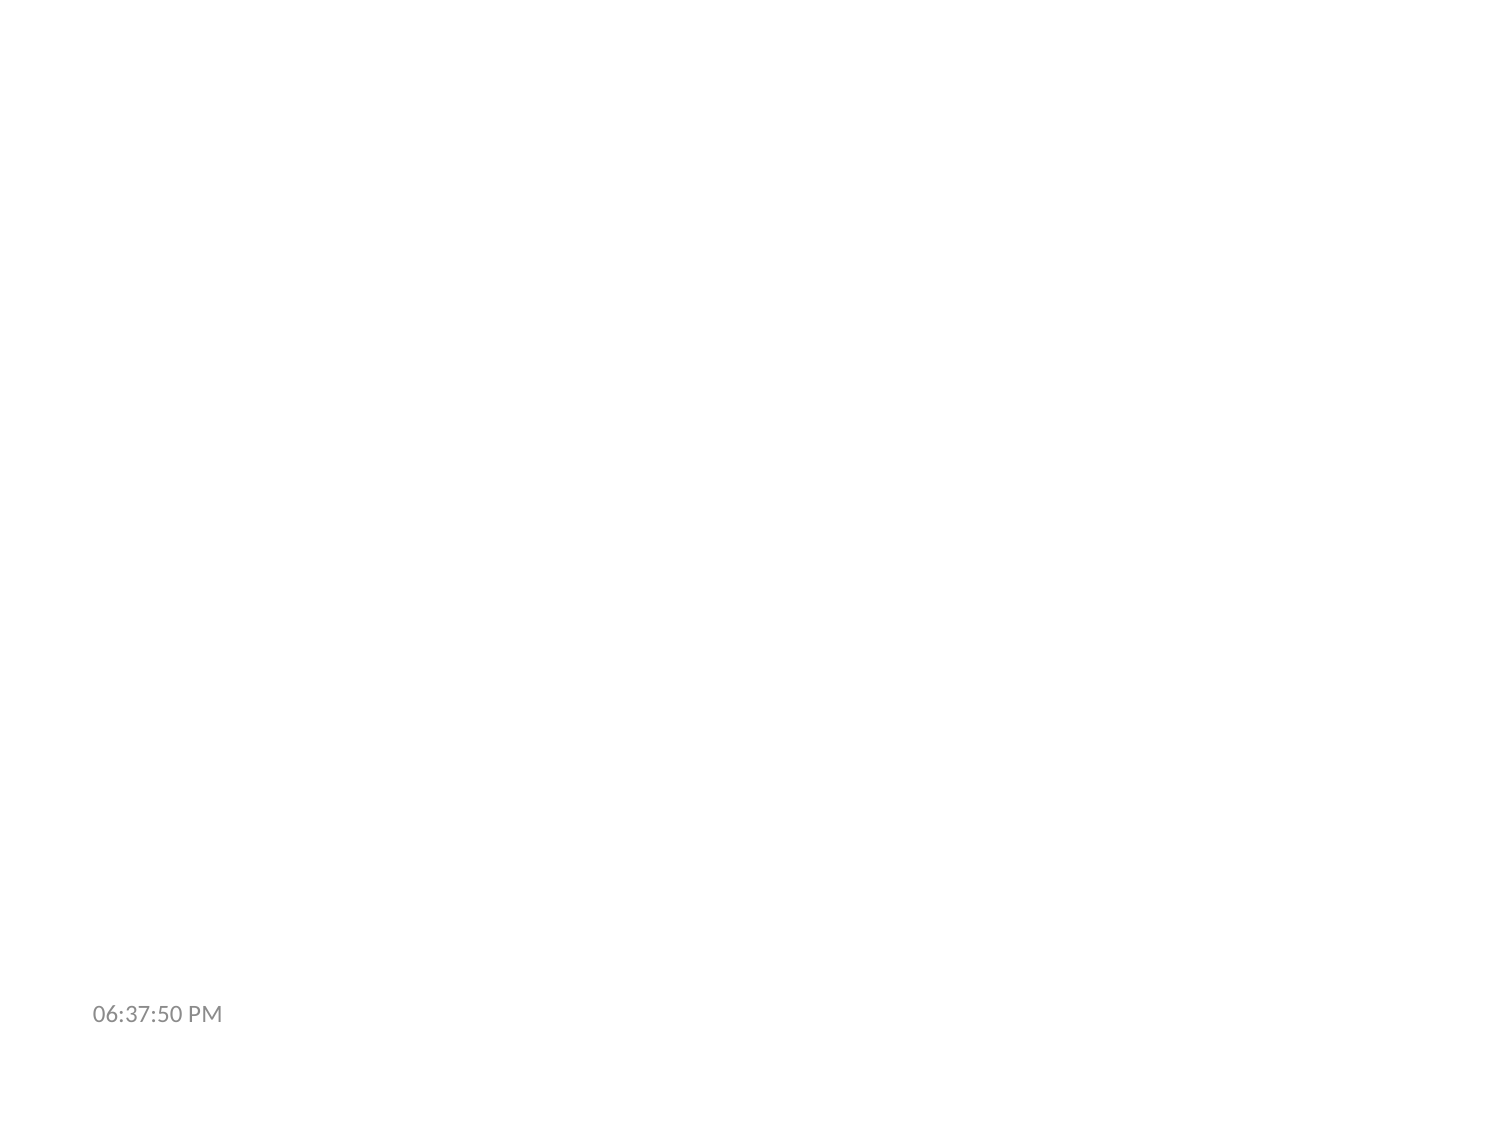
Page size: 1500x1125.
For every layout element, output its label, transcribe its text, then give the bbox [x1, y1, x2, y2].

text_box 3:35:09 PM [77, 982, 428, 1043]
